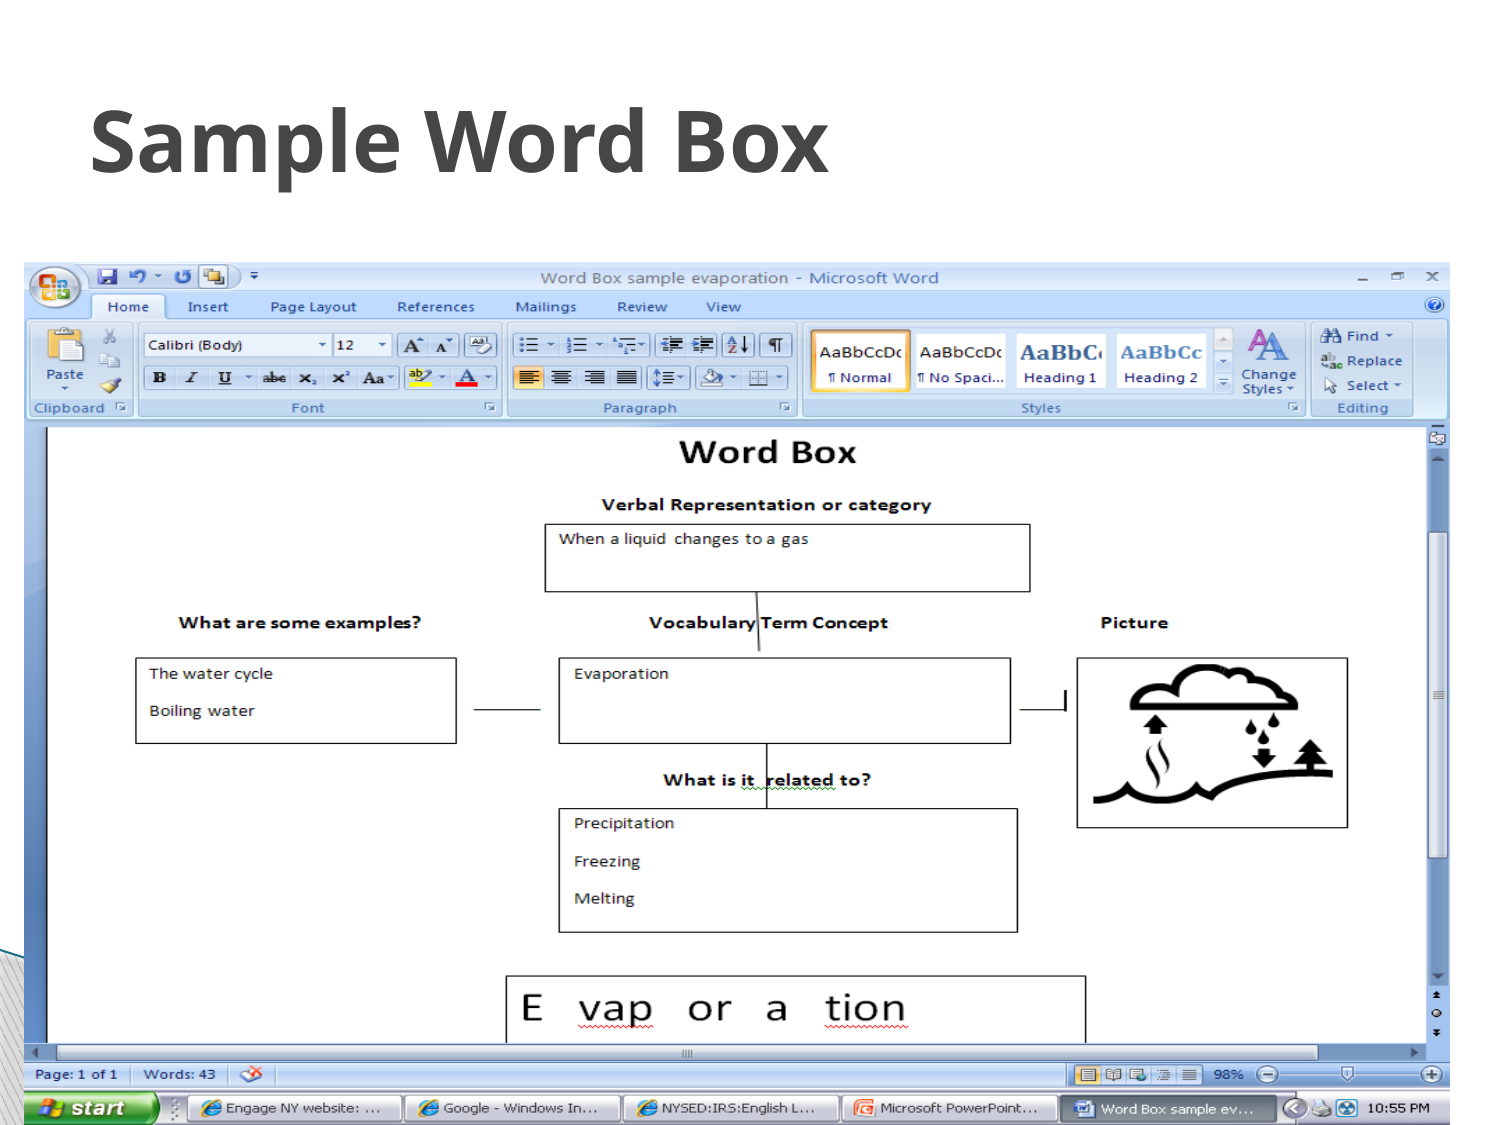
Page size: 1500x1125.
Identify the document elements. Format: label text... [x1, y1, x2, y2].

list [24, 262, 1451, 1125]
title Sample Word Box [75, 45, 1425, 233]
